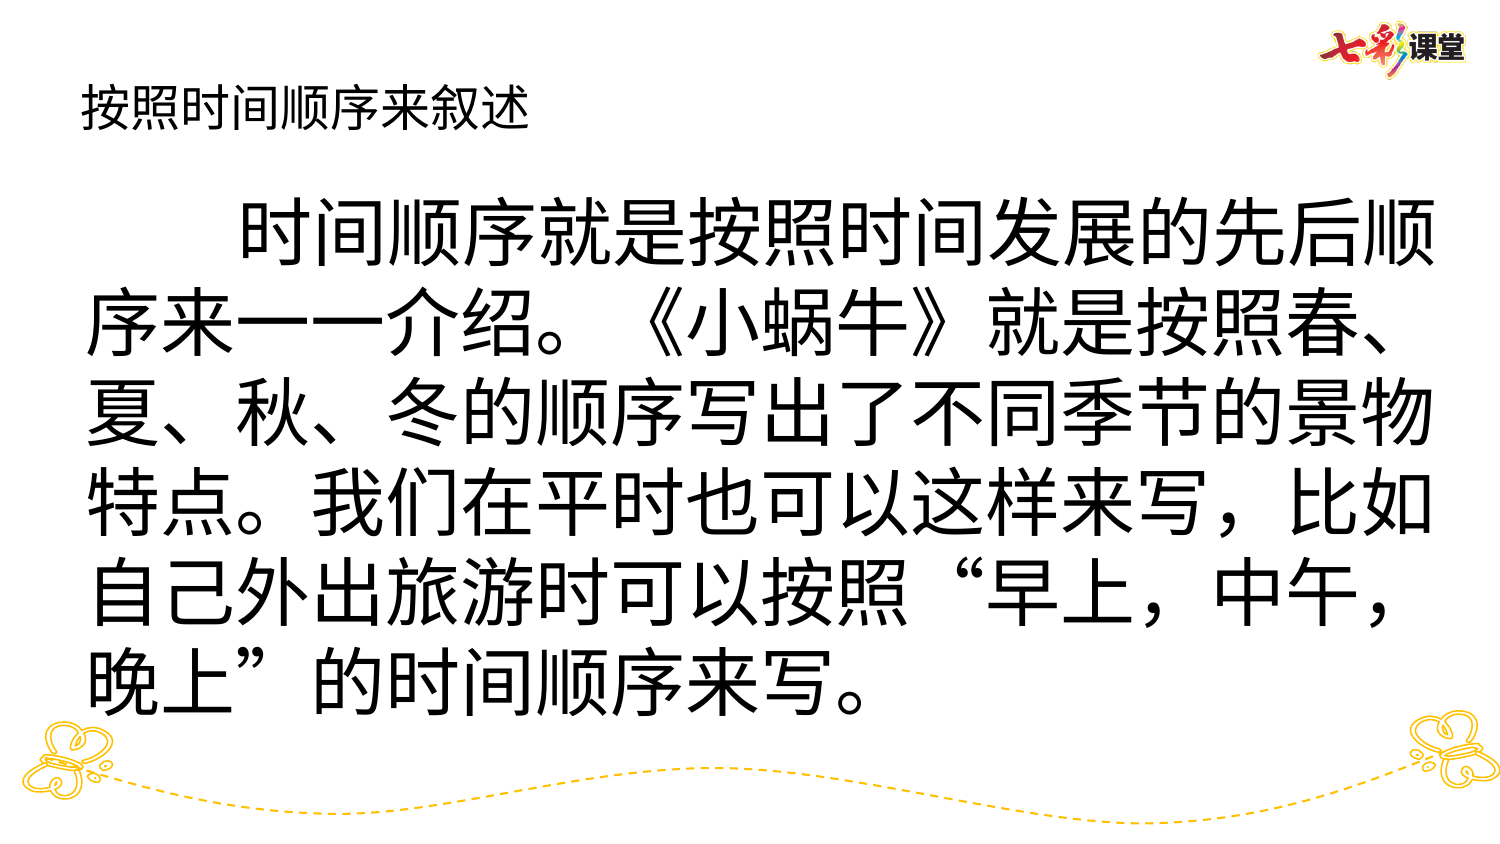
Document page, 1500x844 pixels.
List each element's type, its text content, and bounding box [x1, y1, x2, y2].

picture [1316, 20, 1468, 80]
text_box 按照时间顺序来叙述 [66, 68, 1215, 144]
text_box 时间顺序就是按照时间发展的先后顺序来一一介绍。《小蜗牛》就是按照春、夏、秋、冬的顺序写出了不同季节的景物特点。我们在平时也可以这样来写，比如自己外出旅游时可以按照“早上，中午，晚上”的时间顺序来写。 [70, 177, 1471, 733]
